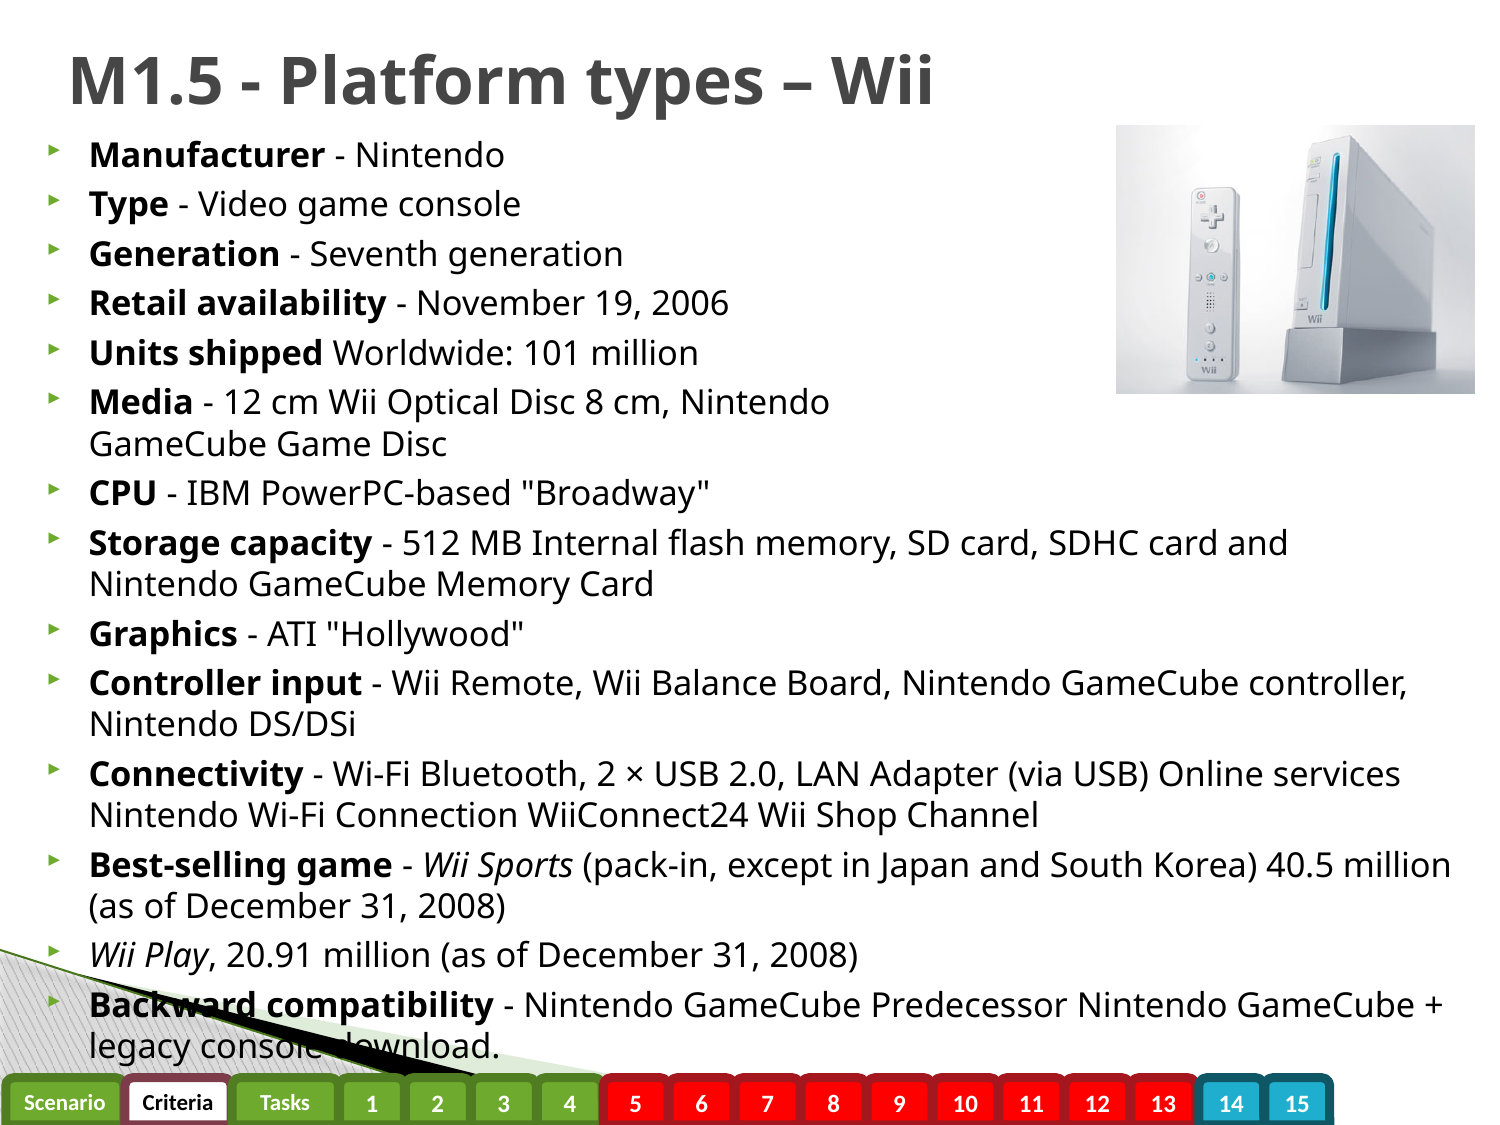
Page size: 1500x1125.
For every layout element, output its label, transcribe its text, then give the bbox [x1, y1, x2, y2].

text_box M1.5 - Platform types – Wii [53, 30, 1471, 126]
list Manufacturer - Nintendo Type - Video game console Generation - Seventh generation Retail availability - November 19, 2006 Units shipped Worldwide: 101 million Media - 12 cm Wii Optical Disc 8 cm, Nintendo GameCube Game Disc CPU - IBM PowerPC-based "Broadway" Storage capacity - 512 MB Internal flash memory, SD card, SDHC card and Nintendo GameCube Memory Card Graphics - ATI "Hollywood" Controller input - Wii Remote, Wii Balance Board, Nintendo GameCube controller, Nintendo DS/DSi Connectivity - Wi-Fi Bluetooth, 2 × USB 2.0, LAN Adapter (via USB) Online services Nintendo Wi-Fi Connection WiiConnect24 Wii Shop Channel Best-selling game - Wii Sports (pack-in, except in Japan and South Korea) 40.5 million (as of December 31, 2008) Wii Play, 20.91 million (as of December 31, 2008) Backward compatibility - Nintendo GameCube Predecessor Nintendo GameCube + legacy console download. [29, 125, 1471, 1059]
picture [1115, 125, 1475, 395]
